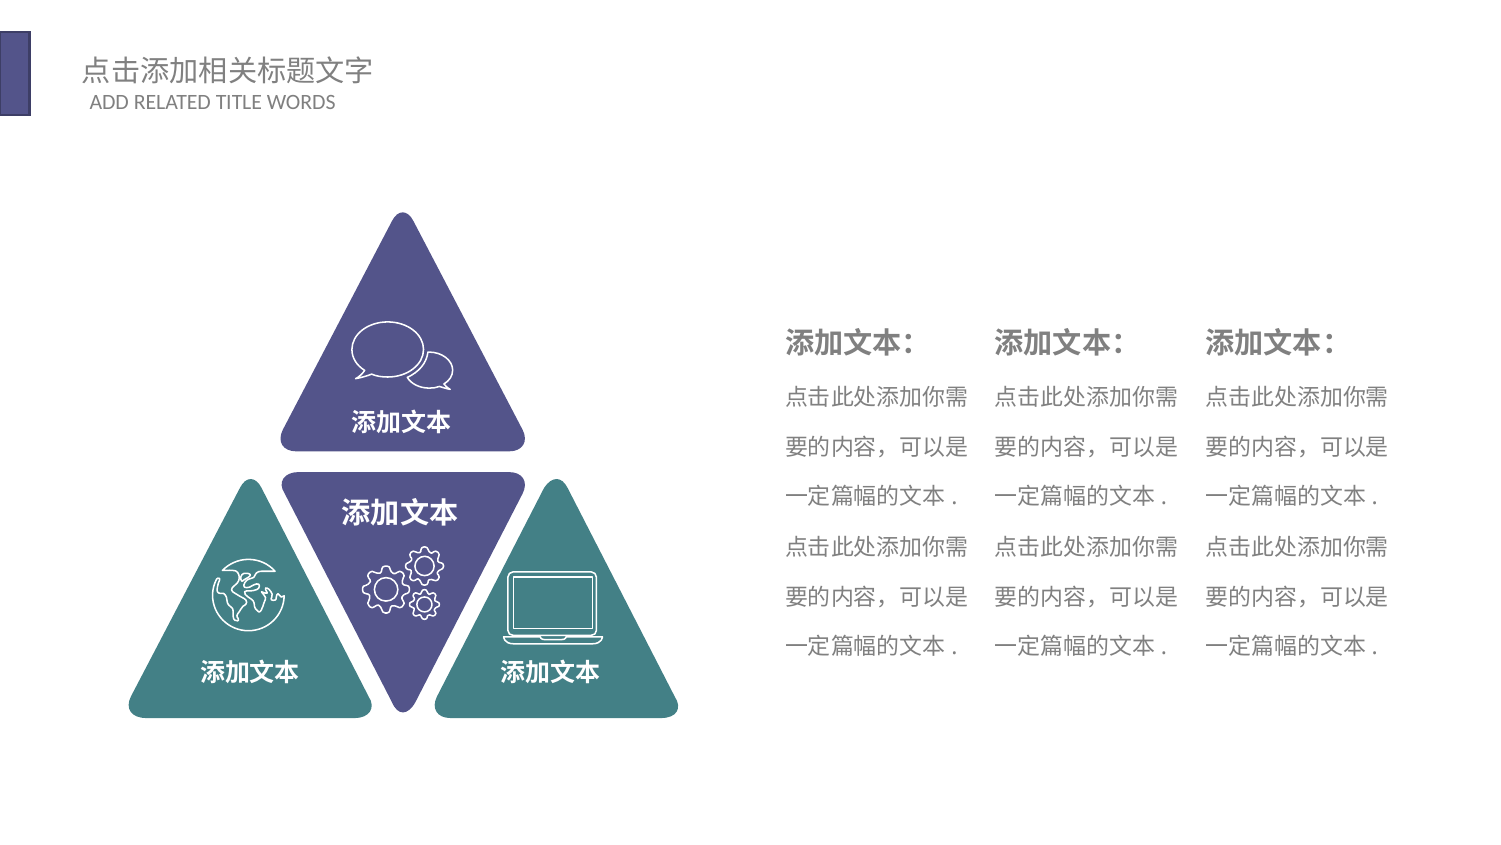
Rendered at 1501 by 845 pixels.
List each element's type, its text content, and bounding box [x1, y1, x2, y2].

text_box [276, 209, 529, 452]
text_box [276, 472, 529, 716]
text_box 添加文本： 点击此处添加你需要的内容，可以是一定篇幅的文本.点击此处添加你需要的内容，可以是一定篇幅的文本. [773, 303, 983, 666]
text_box 添加文本： 点击此处添加你需要的内容，可以是一定篇幅的文本.点击此处添加你需要的内容，可以是一定篇幅的文本. [983, 303, 1193, 666]
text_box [124, 476, 377, 719]
text_box 添加文本： 点击此处添加你需要的内容，可以是一定篇幅的文本.点击此处添加你需要的内容，可以是一定篇幅的文本. [1193, 303, 1407, 666]
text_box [431, 476, 683, 719]
